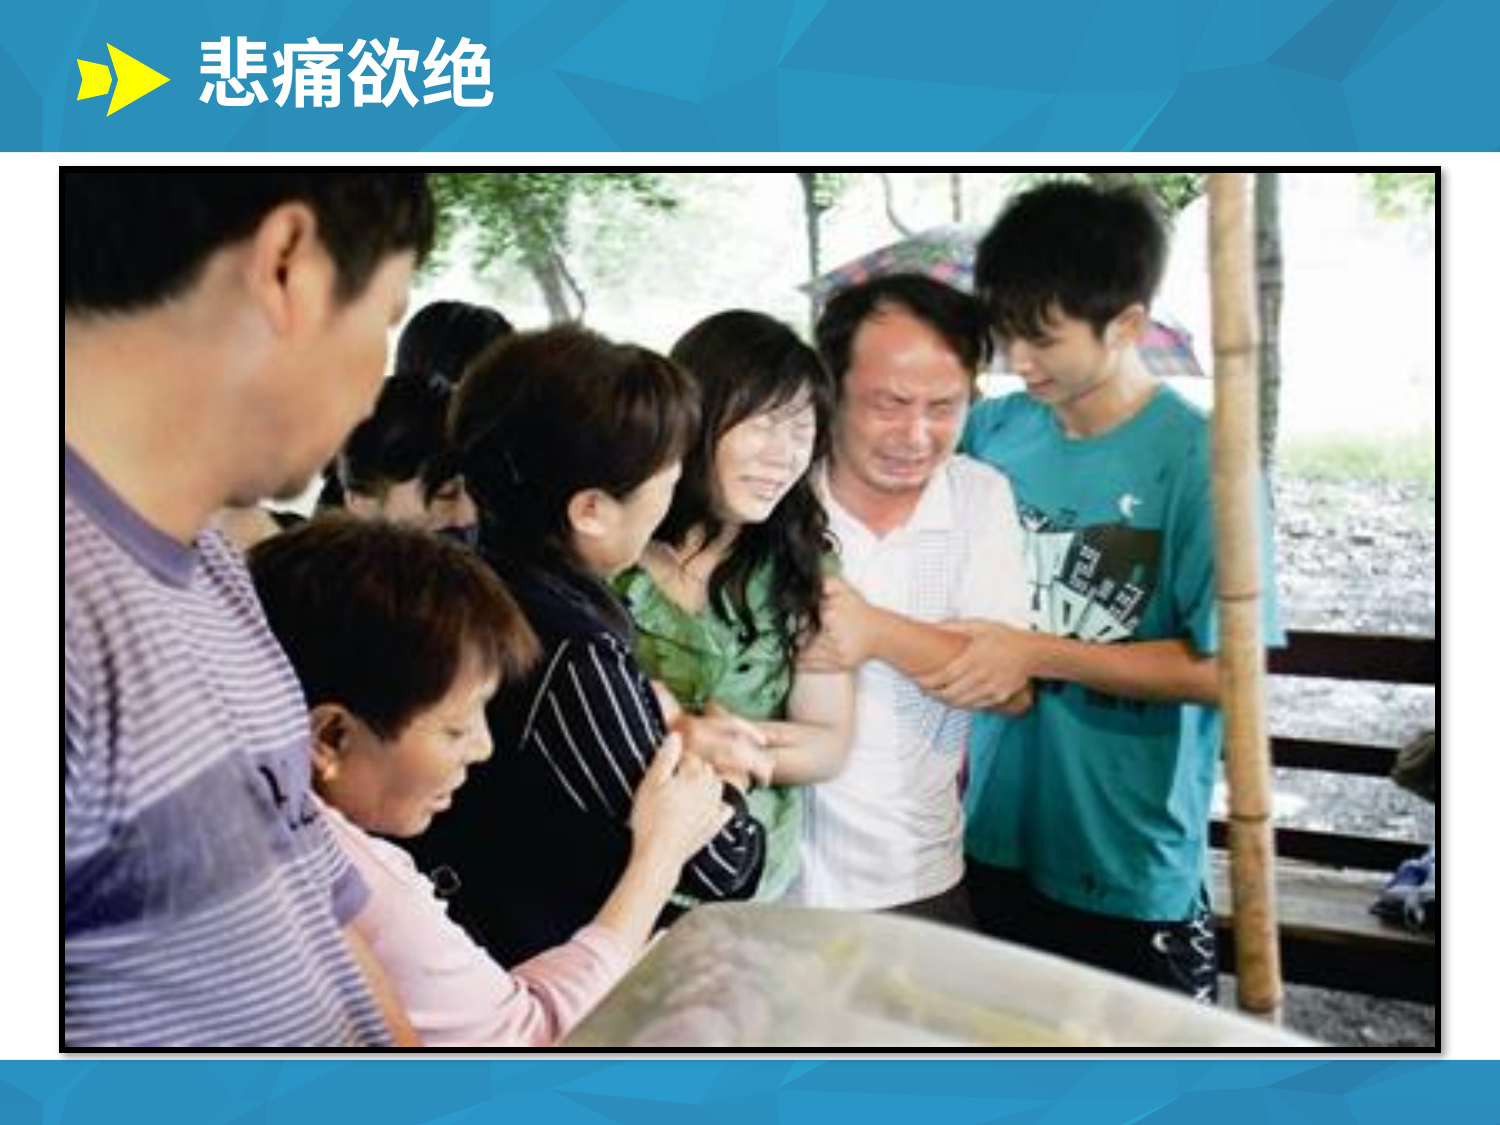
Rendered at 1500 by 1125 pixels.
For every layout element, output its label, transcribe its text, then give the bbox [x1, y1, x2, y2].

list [64, 172, 1436, 1048]
text_box 悲痛欲绝 [182, 18, 512, 124]
